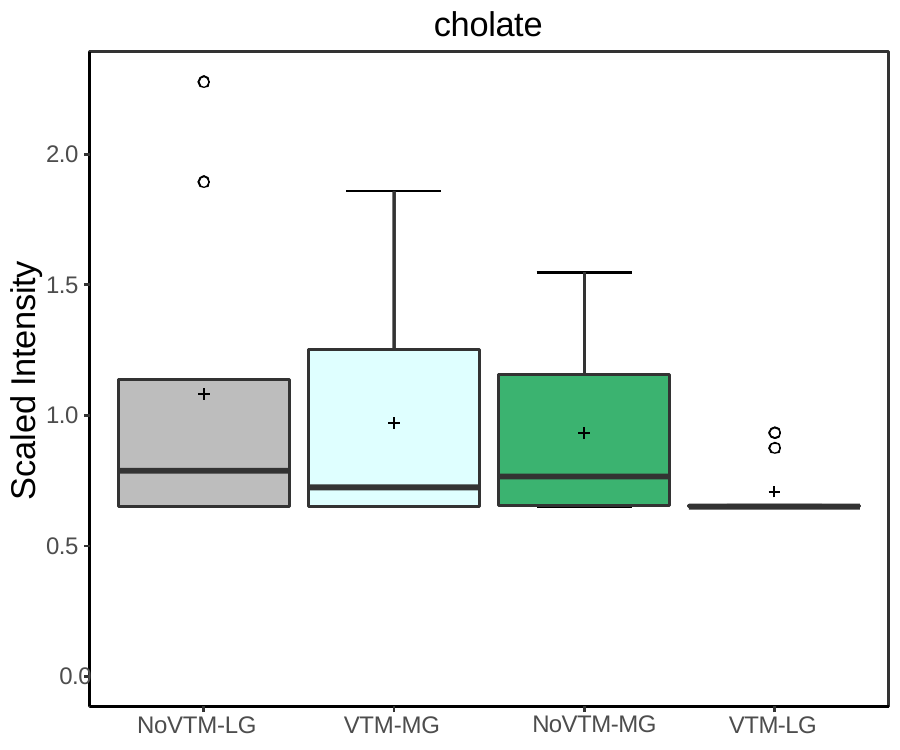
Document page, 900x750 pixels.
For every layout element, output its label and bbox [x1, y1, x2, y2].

slide_number [134, 713, 290, 750]
text_box [44, 136, 82, 168]
text_box [44, 528, 82, 560]
text_box [431, 0, 547, 44]
text_box [83, 50, 891, 738]
footer [57, 661, 95, 750]
text_box [1, 256, 82, 503]
